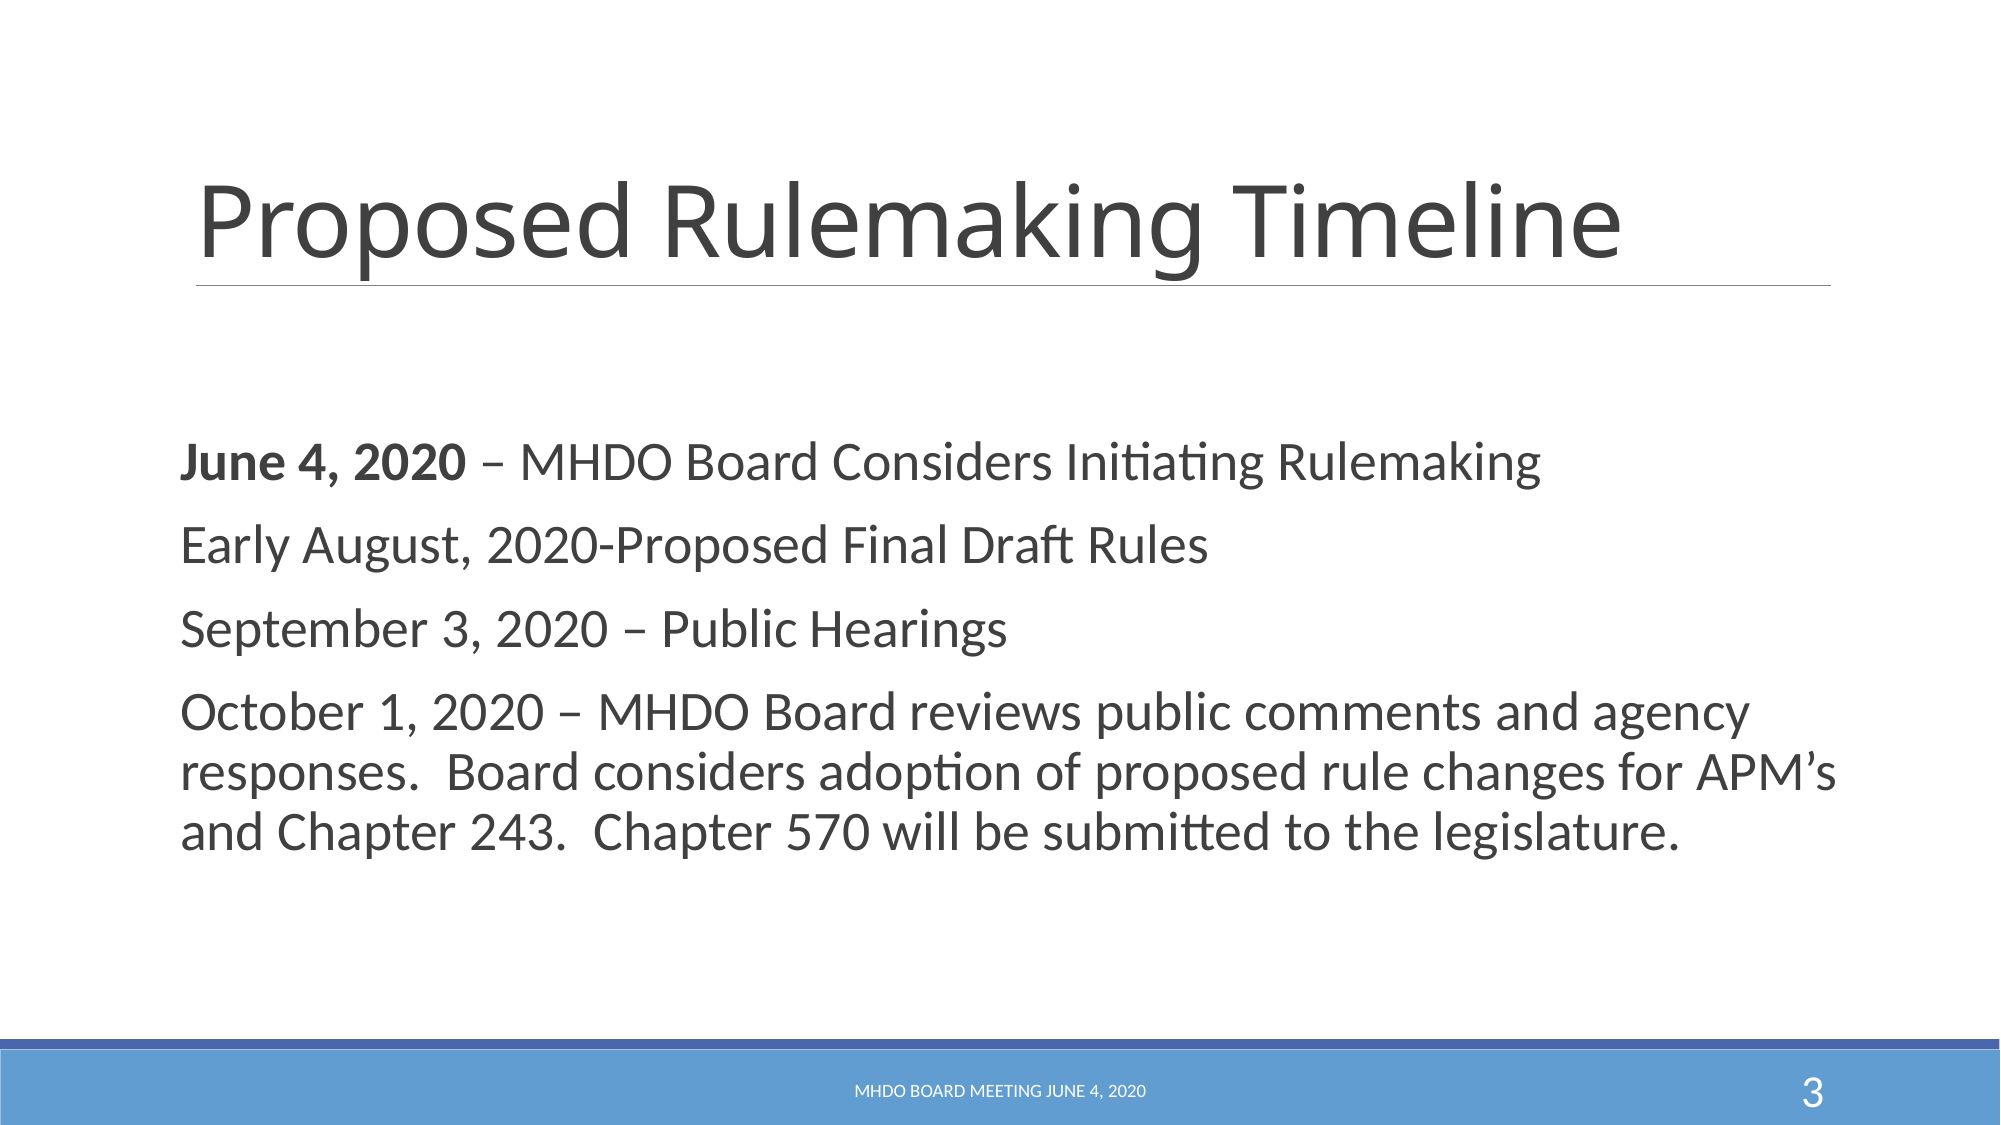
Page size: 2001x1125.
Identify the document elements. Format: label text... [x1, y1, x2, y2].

title Proposed Rulemaking Timeline [180, 47, 1840, 285]
list June 4, 2020 – MHDO Board Considers Initiating Rulemaking Early August, 2020-Proposed Final Draft Rules September 3, 2020 – Public Hearings October 1, 2020 – MHDO Board reviews public comments and agency responses. Board considers adoption of proposed rule changes for APM’s and Chapter 243. Chapter 570 will be submitted to the legislature. [180, 334, 1840, 963]
slide_number 3 [1624, 1059, 1840, 1120]
footer MHDO Board Meeting June 4, 2020 [604, 1059, 1396, 1120]
